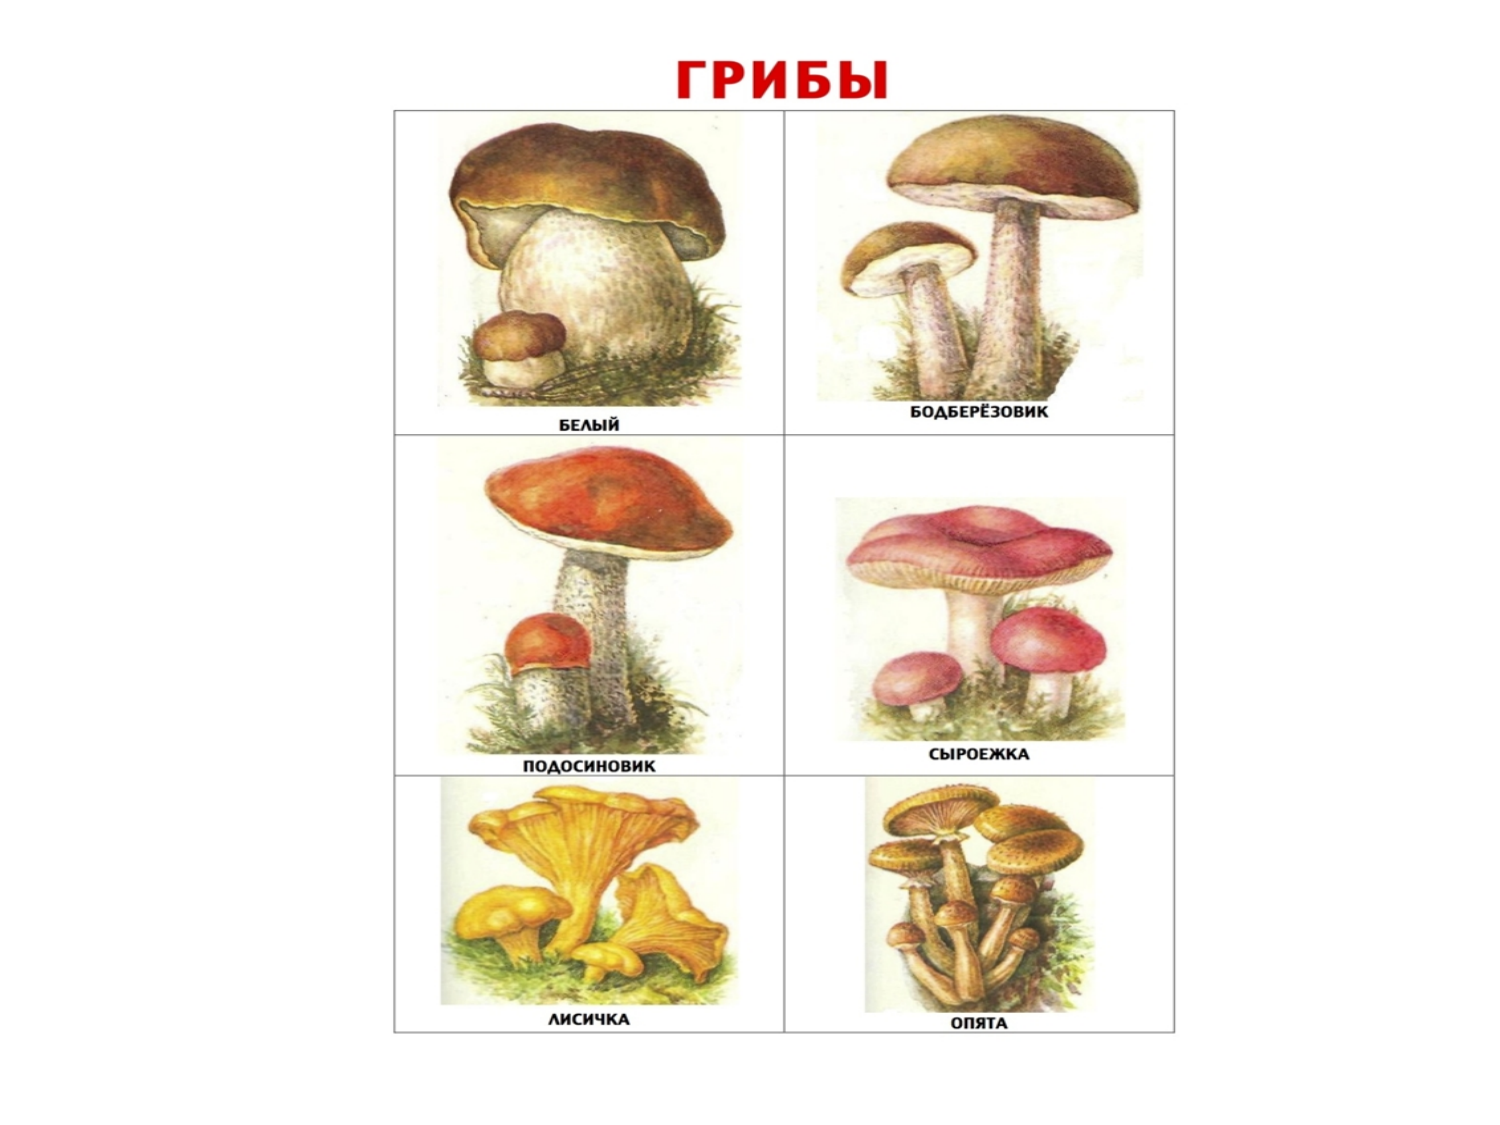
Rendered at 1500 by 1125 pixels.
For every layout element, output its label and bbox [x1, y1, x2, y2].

picture [265, 0, 1235, 1125]
